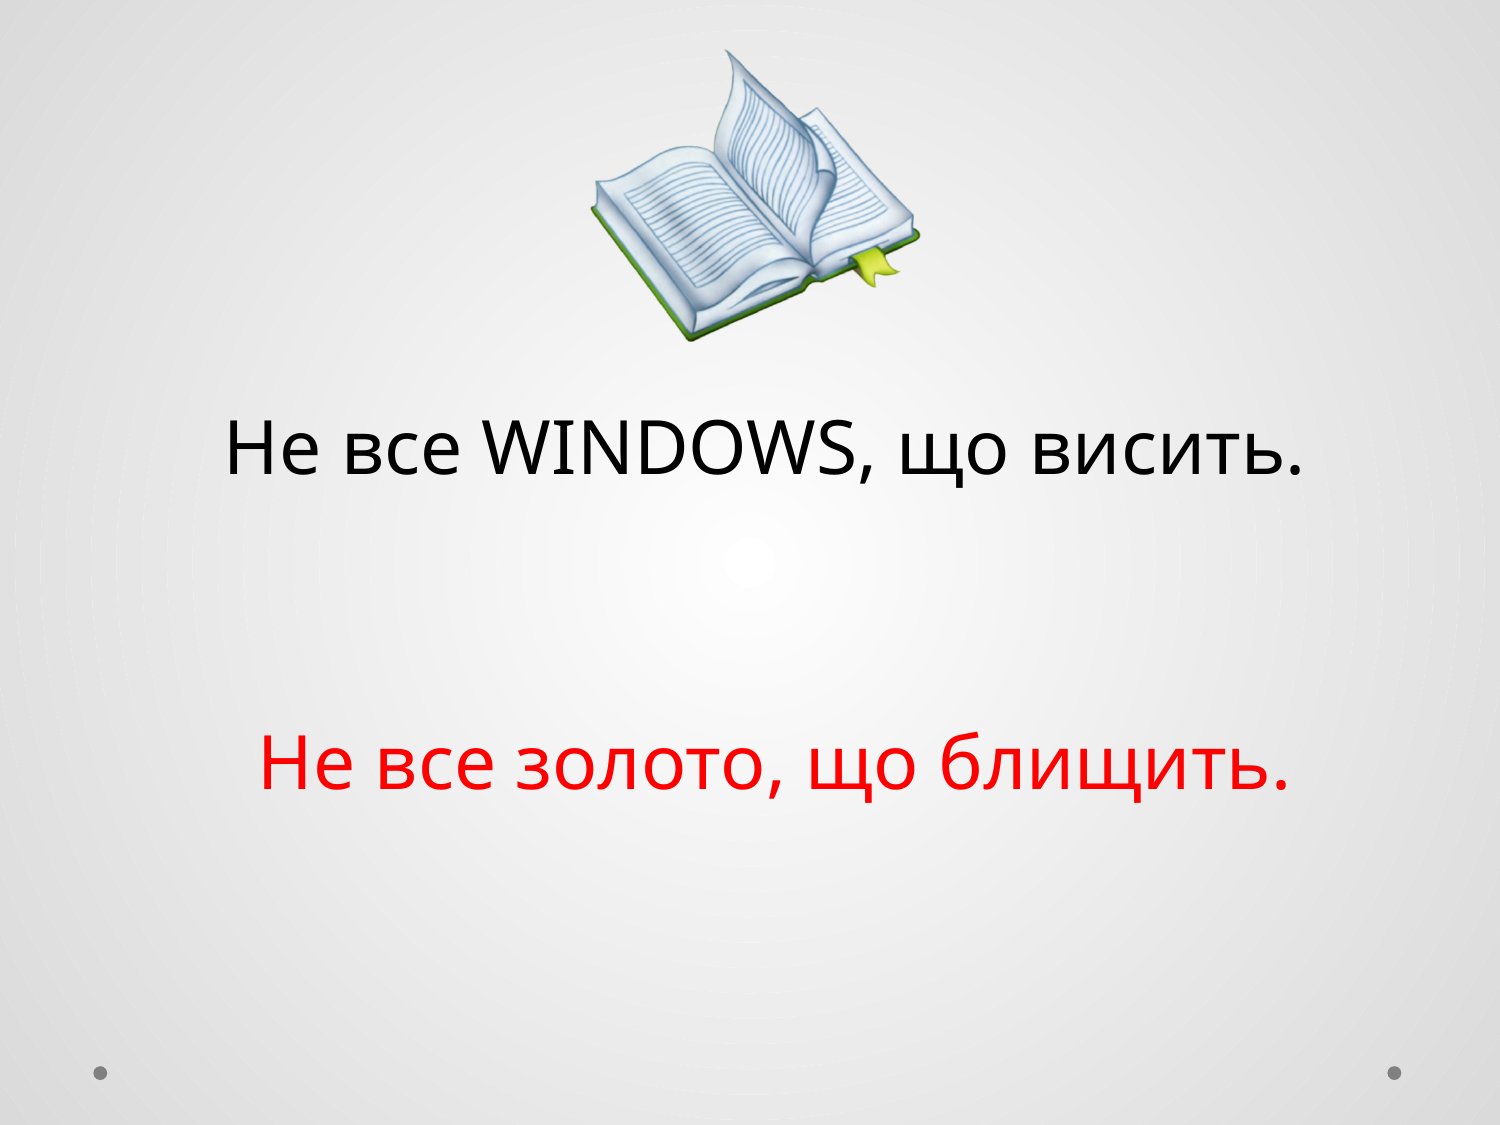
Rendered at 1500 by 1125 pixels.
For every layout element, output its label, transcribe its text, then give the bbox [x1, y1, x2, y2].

text_box Не все WINDOWS, що висить. Не все золото, що блищить. [99, 287, 1450, 1030]
picture [584, 42, 933, 351]
